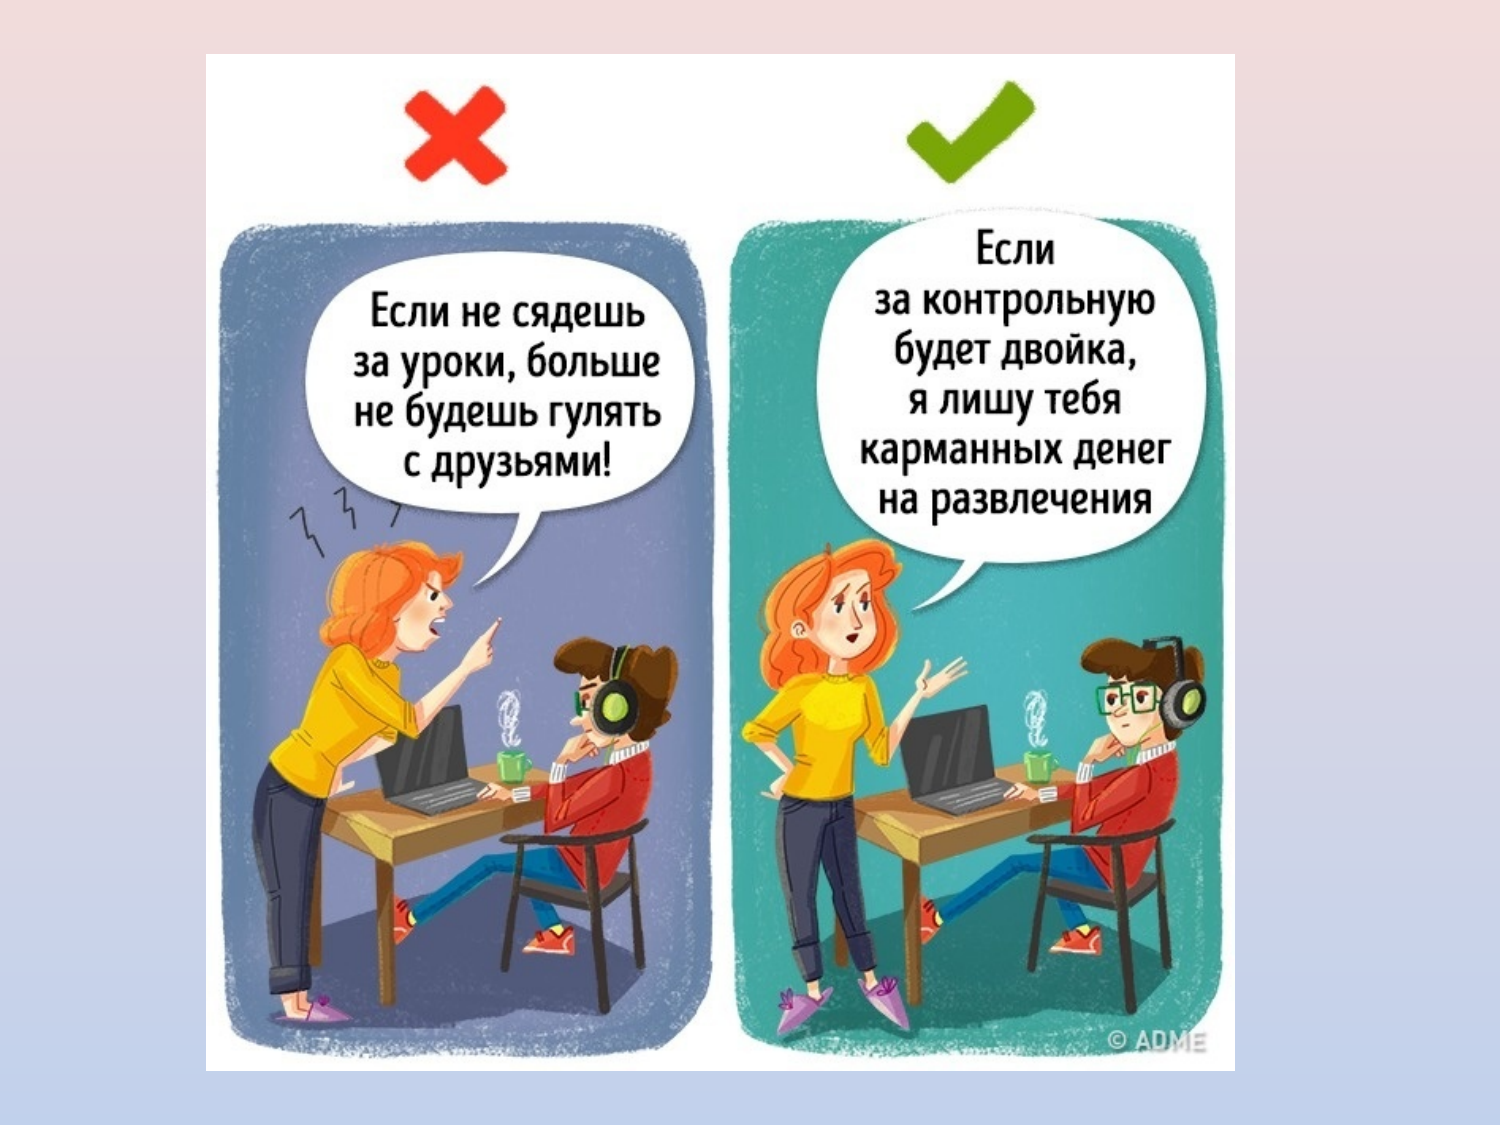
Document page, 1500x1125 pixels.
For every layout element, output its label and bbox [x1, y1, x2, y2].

picture [206, 54, 1235, 1071]
